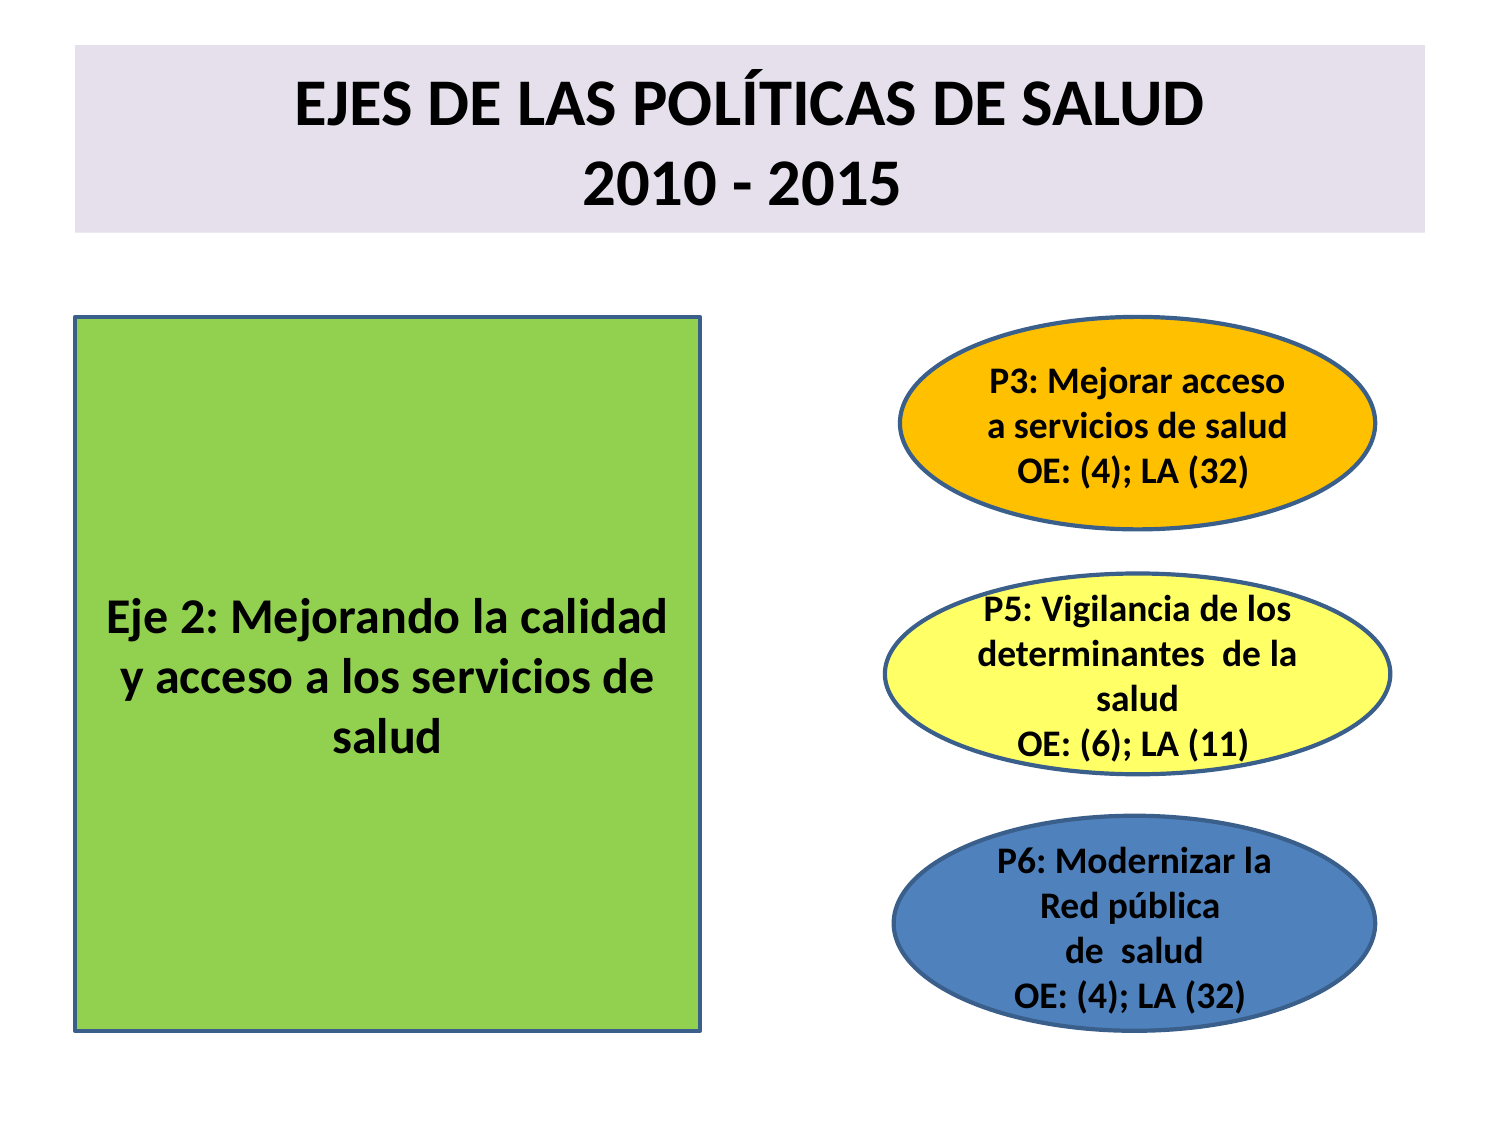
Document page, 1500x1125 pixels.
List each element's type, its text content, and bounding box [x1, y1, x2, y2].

text_box P3: Mejorar acceso a servicios de salud OE: (4); LA (32) [897, 314, 1378, 532]
text_box P5: Vigilancia de los determinantes de la salud OE: (6); LA (11) [882, 571, 1393, 777]
text_box Eje 2: Mejorando la calidad y acceso a los servicios de salud [73, 315, 702, 1033]
text_box P6: Modernizar la Red pública de salud OE: (4); LA (32) [891, 813, 1378, 1033]
title EJES DE LAS POLÍTICAS DE SALUD 2010 - 2015 [75, 45, 1425, 233]
